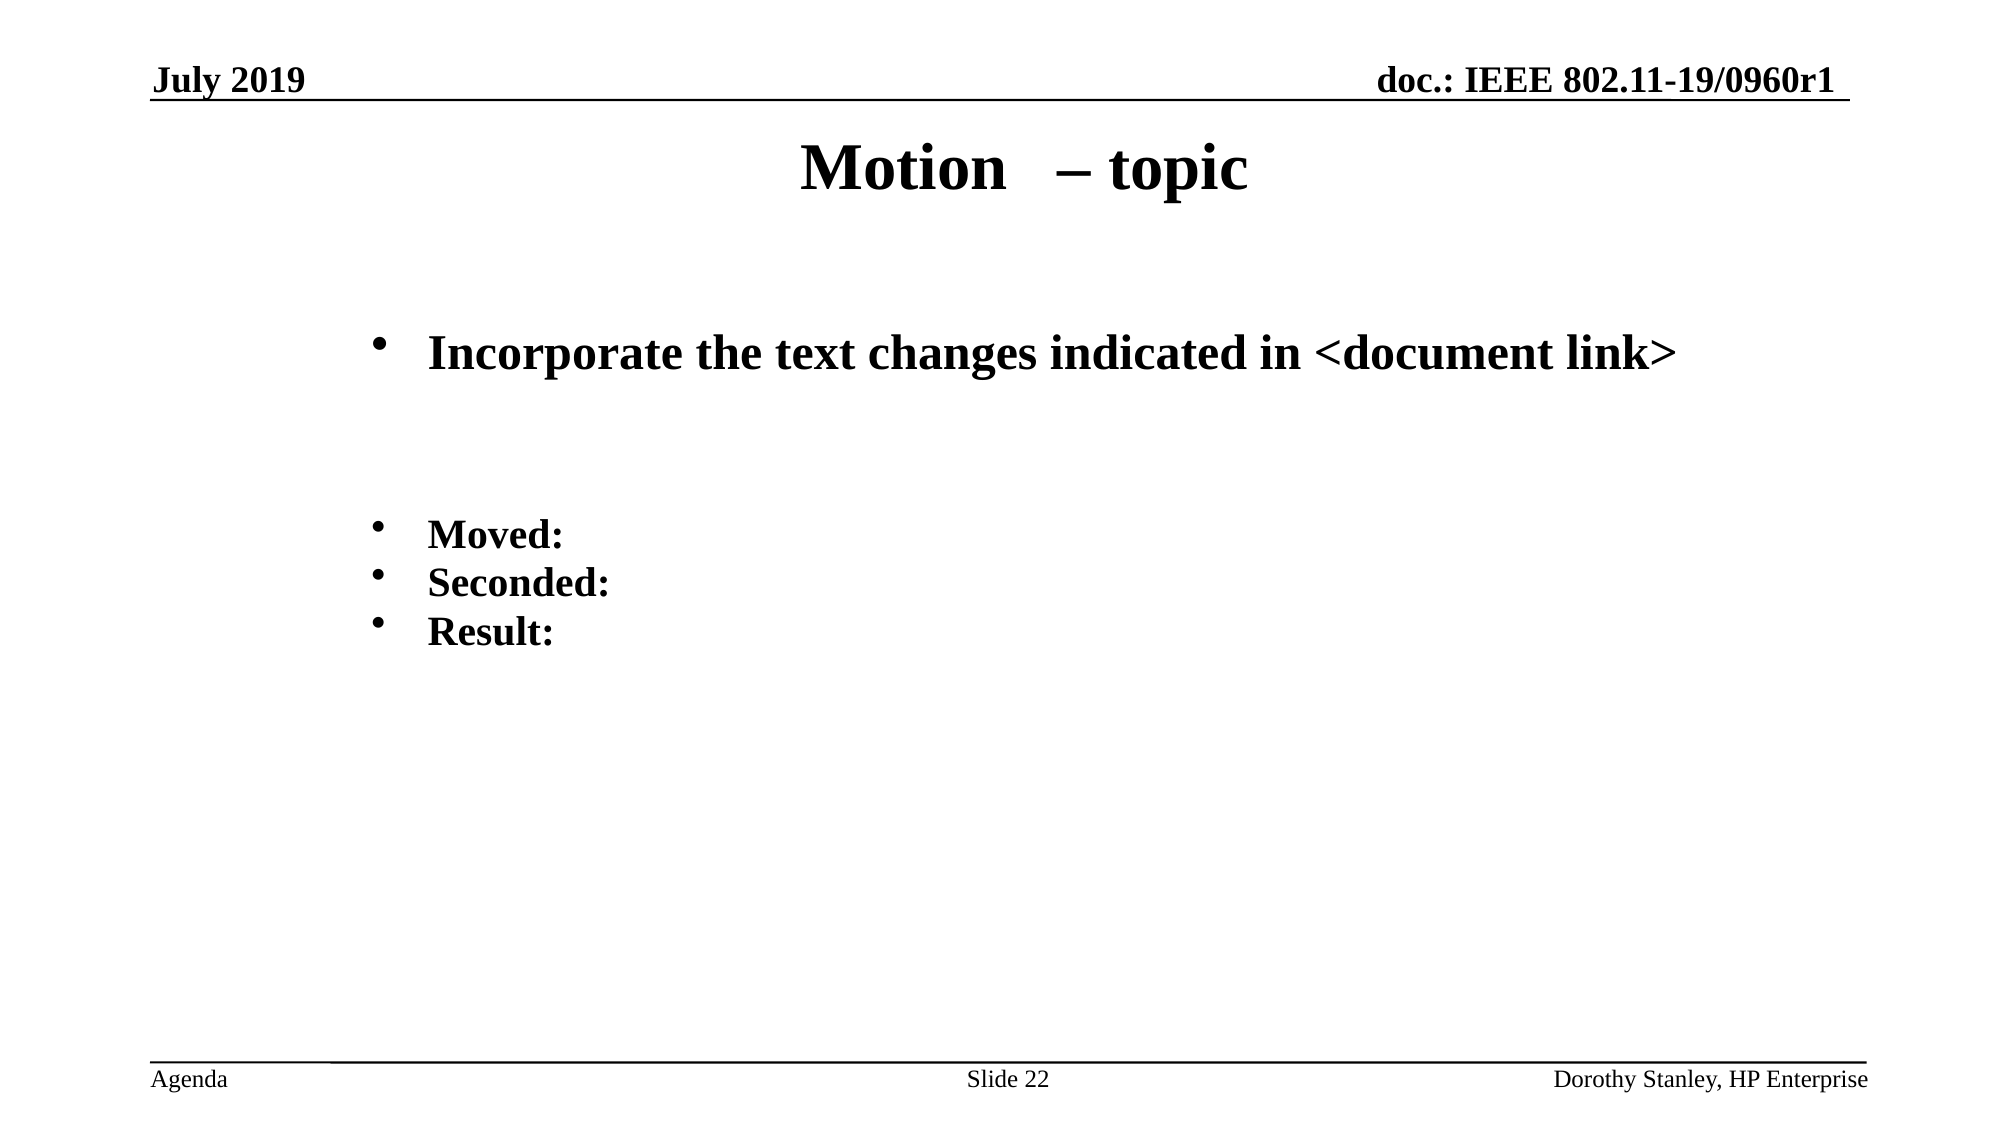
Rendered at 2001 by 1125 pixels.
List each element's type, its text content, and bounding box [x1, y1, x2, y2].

footer Dorothy Stanley, HP Enterprise [1549, 1062, 1869, 1093]
title Motion – topic [200, 75, 1850, 250]
list Incorporate the text changes indicated in <document link> Moved: Seconded: Result: [356, 251, 1911, 1002]
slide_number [152, 54, 567, 100]
slide_number Slide 22 [966, 1062, 1051, 1093]
